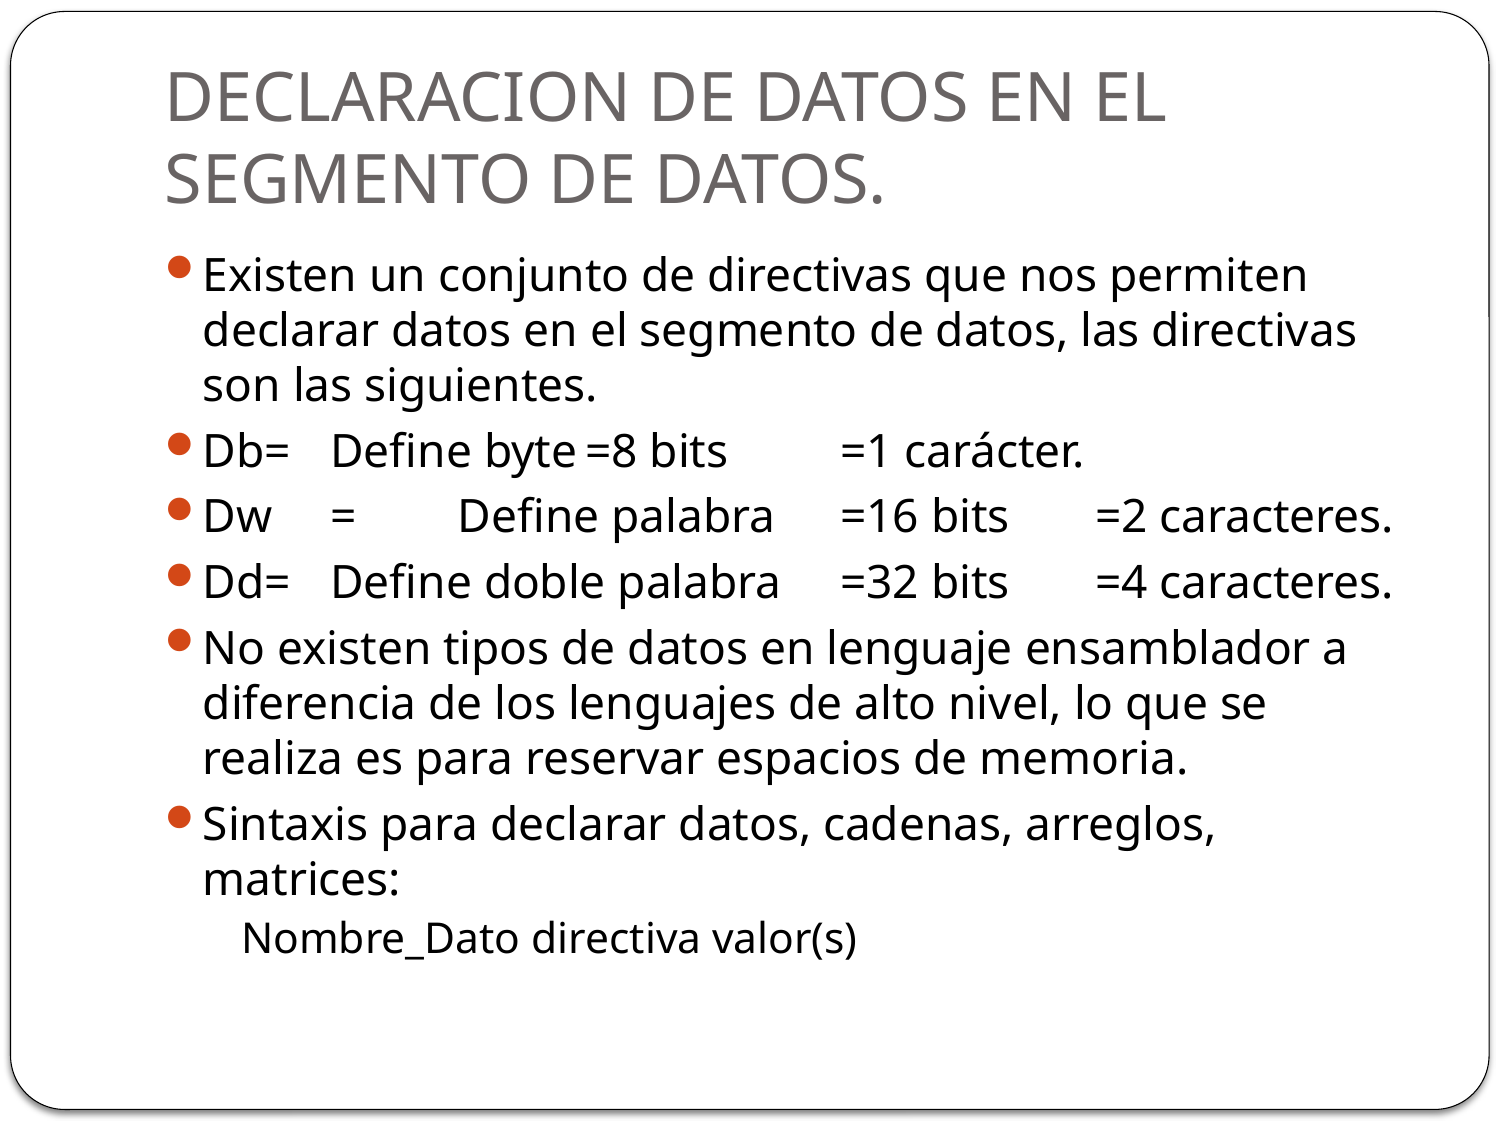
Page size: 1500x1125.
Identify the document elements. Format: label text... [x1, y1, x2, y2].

title DECLARACION DE DATOS EN EL SEGMENTO DE DATOS. [150, 45, 1425, 233]
list Existen un conjunto de directivas que nos permiten declarar datos en el segmento de datos, las directivas son las siguientes. Db= Define byte =8 bits =1 carácter. Dw = Define palabra =16 bits =2 caracteres. Dd= Define doble palabra =32 bits =4 caracteres. No existen tipos de datos en lenguaje ensamblador a diferencia de los lenguajes de alto nivel, lo que se realiza es para reservar espacios de memoria. Sintaxis para declarar datos, cadenas, arreglos, matrices: Nombre_Dato directiva valor(s) [150, 237, 1425, 988]
